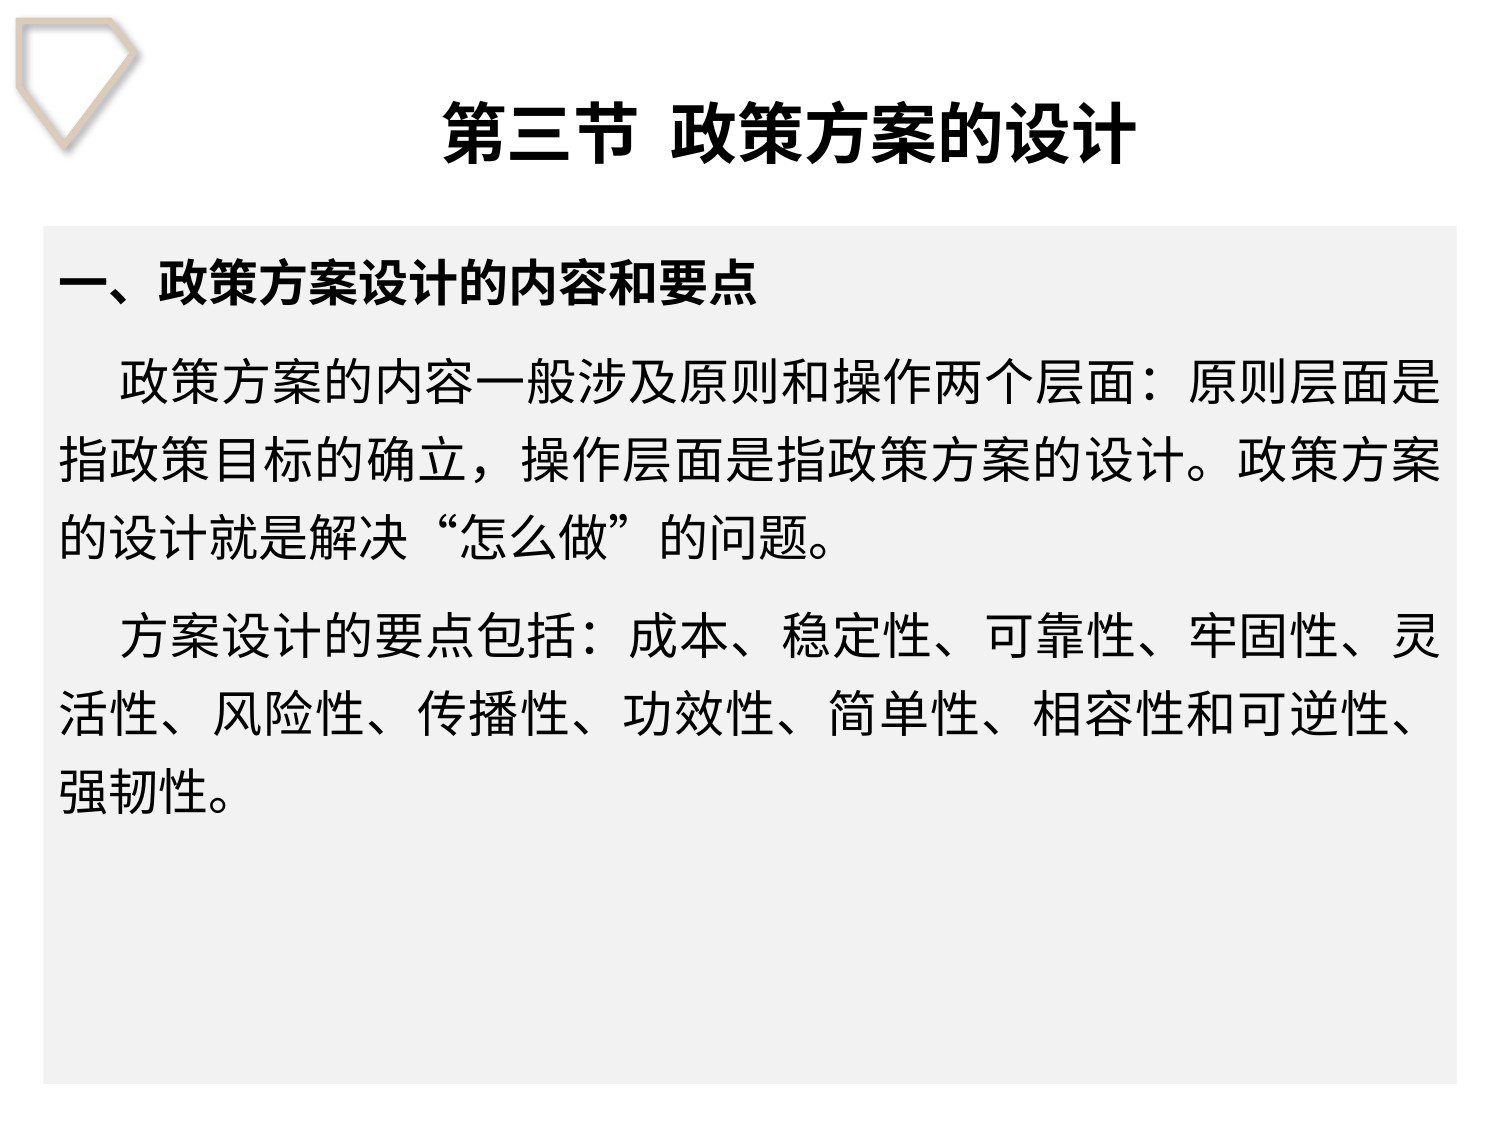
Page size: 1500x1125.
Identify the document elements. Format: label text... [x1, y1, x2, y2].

list 一、政策方案设计的内容和要点 政策方案的内容一般涉及原则和操作两个层面：原则层面是指政策目标的确立，操作层面是指政策方案的设计。政策方案的设计就是解决“怎么做”的问题。 方案设计的要点包括：成本、稳定性、可靠性、牢固性、灵活性、风险性、传播性、功效性、简单性、相容性和可逆性、强韧性。 [43, 225, 1457, 1084]
title 第三节 政策方案的设计 [140, 66, 1438, 207]
